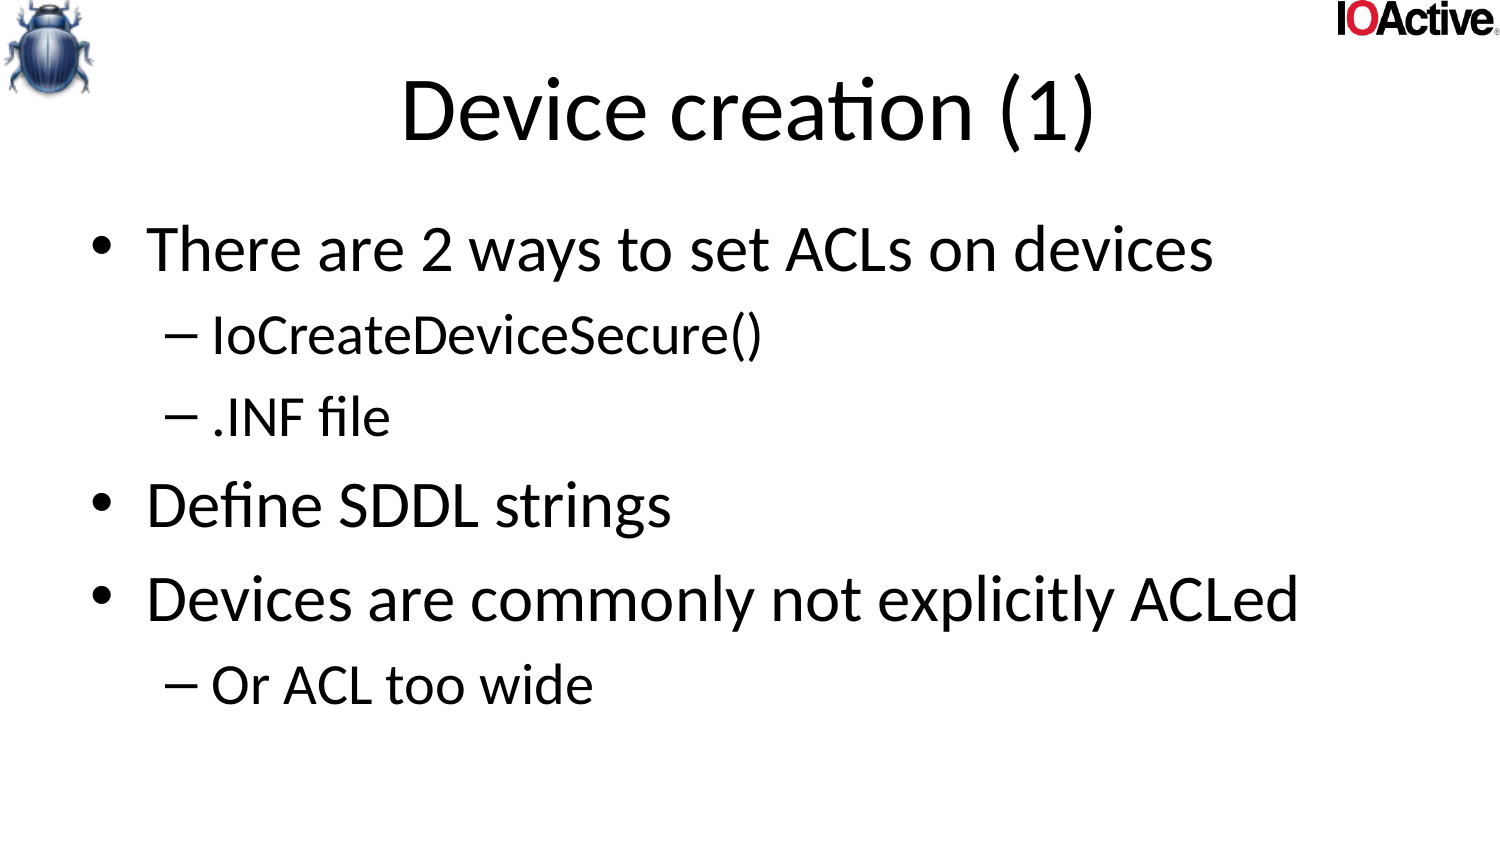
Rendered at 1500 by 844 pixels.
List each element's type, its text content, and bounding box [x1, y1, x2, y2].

picture [1337, 0, 1500, 36]
picture [0, 0, 101, 101]
list There are 2 ways to set ACLs on devices IoCreateDeviceSecure() .INF file Define SDDL strings Devices are commonly not explicitly ACLed Or ACL too wide [75, 196, 1425, 754]
title Device creation (1) [75, 33, 1425, 175]
